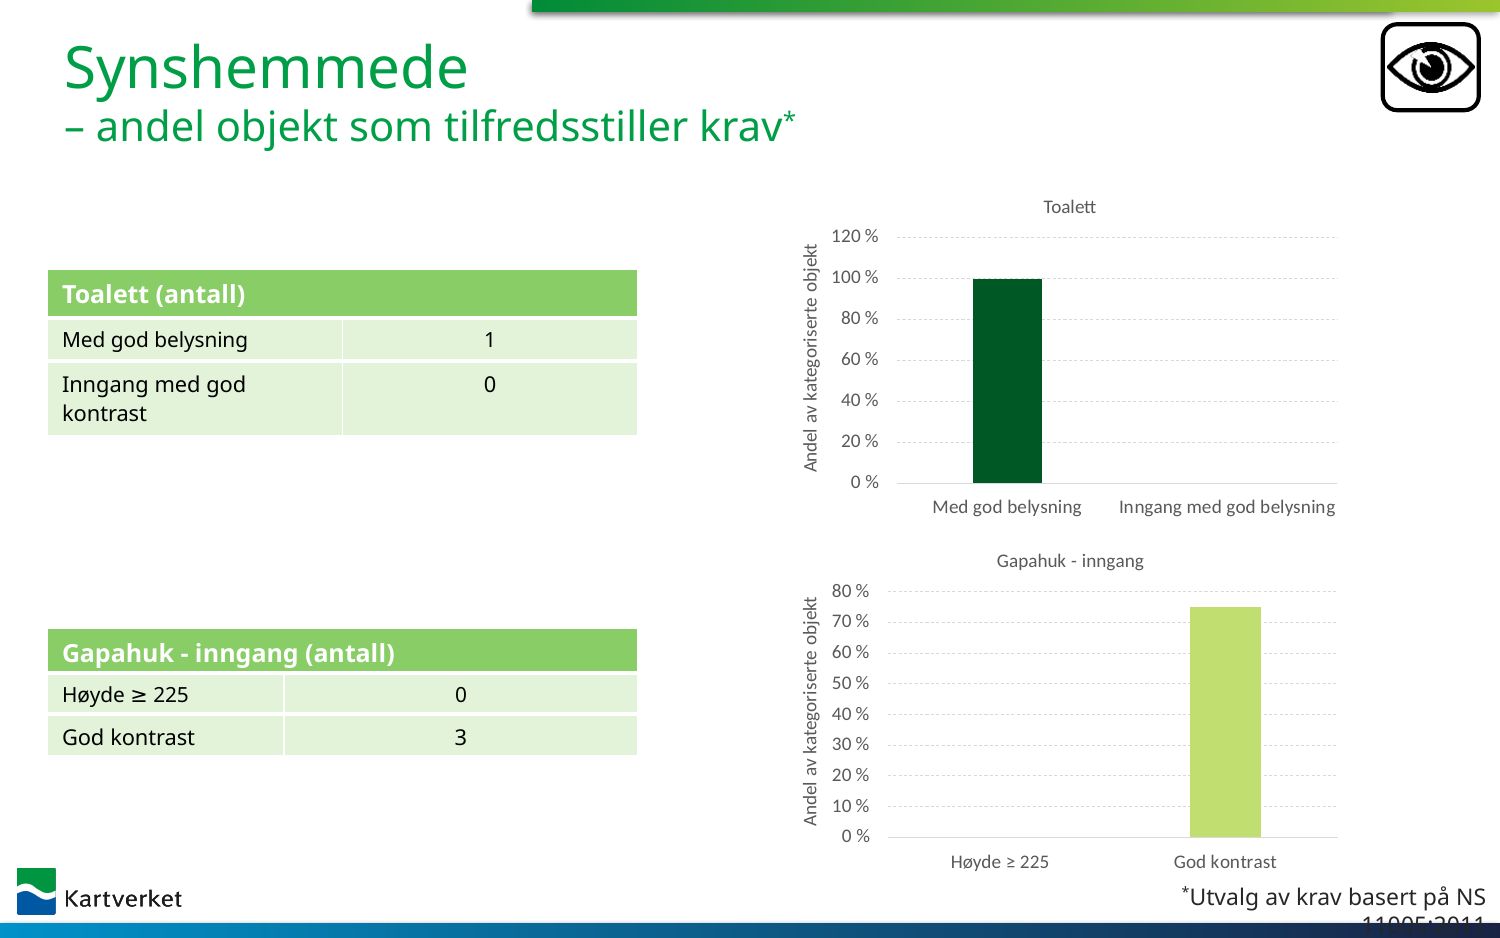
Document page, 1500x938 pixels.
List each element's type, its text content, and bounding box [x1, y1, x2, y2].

table_cell 0 [343, 363, 637, 435]
picture [791, 187, 1348, 526]
table_cell 1 [343, 320, 637, 359]
text_box Synshemmede – andel objekt som tilfredsstiller krav* [49, 24, 1431, 158]
table_cell 0 [285, 675, 637, 712]
table_cell Med god belysning [48, 320, 342, 359]
table_cell Inngang med god kontrast [48, 363, 342, 435]
table_cell God kontrast [48, 716, 283, 755]
picture [791, 541, 1349, 880]
table_header Toalett (antall) [48, 270, 637, 316]
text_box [1382, 24, 1480, 111]
table_cell Høyde ≥ 225 [48, 675, 283, 712]
table_cell 3 [285, 716, 637, 755]
table_header Gapahuk - inngang (antall) [48, 629, 637, 671]
text_box *Utvalg av krav basert på NS 11005:2011 [1068, 873, 1500, 938]
